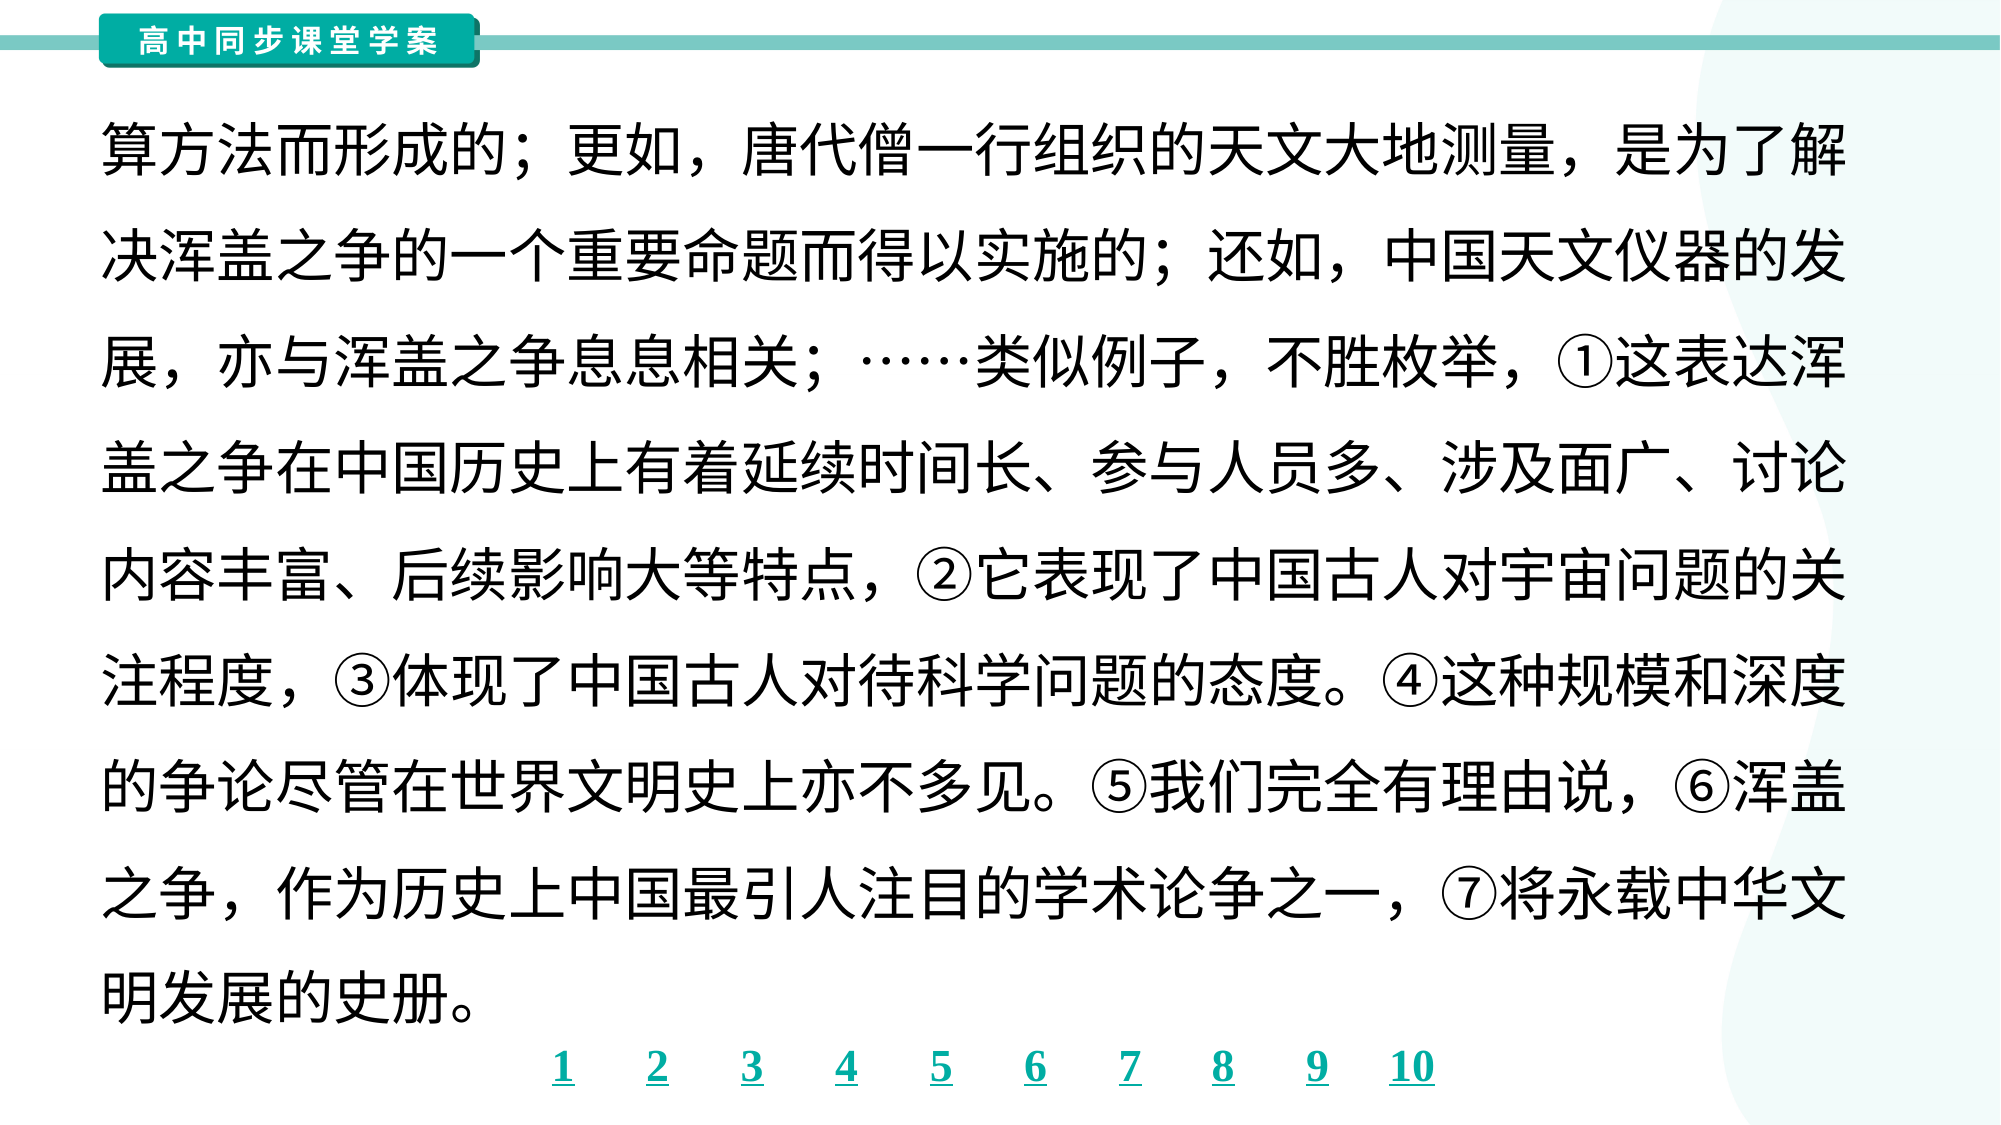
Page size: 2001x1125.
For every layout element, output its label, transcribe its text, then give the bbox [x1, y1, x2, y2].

text_box 算方法而形成的；更如，唐代僧一行组织的天文大地测量，是为了解 决浑盖之争的一个重要命题而得以实施的；还如，中国天文仪器的发 展，亦与浑盖之争息息相关；……类似例子，不胜枚举，①这表达浑 盖之争在中国历史上有着延续时间长、参与人员多、涉及面广、讨论 内容丰富、后续影响大等特点，②它表现了中国古人对宇宙问题的关 注程度，③体现了中国古人对待科学问题的态度。④这种规模和深度 的争论尽管在世界文明史上亦不多见。⑤我们完全有理由说，⑥浑盖 之争，作为历史上中国最引人注目的学术论争之一，⑦将永载中华文 明发展的史册。#1.1 [100, 76, 1899, 1018]
picture [0, 0, 2000, 1125]
